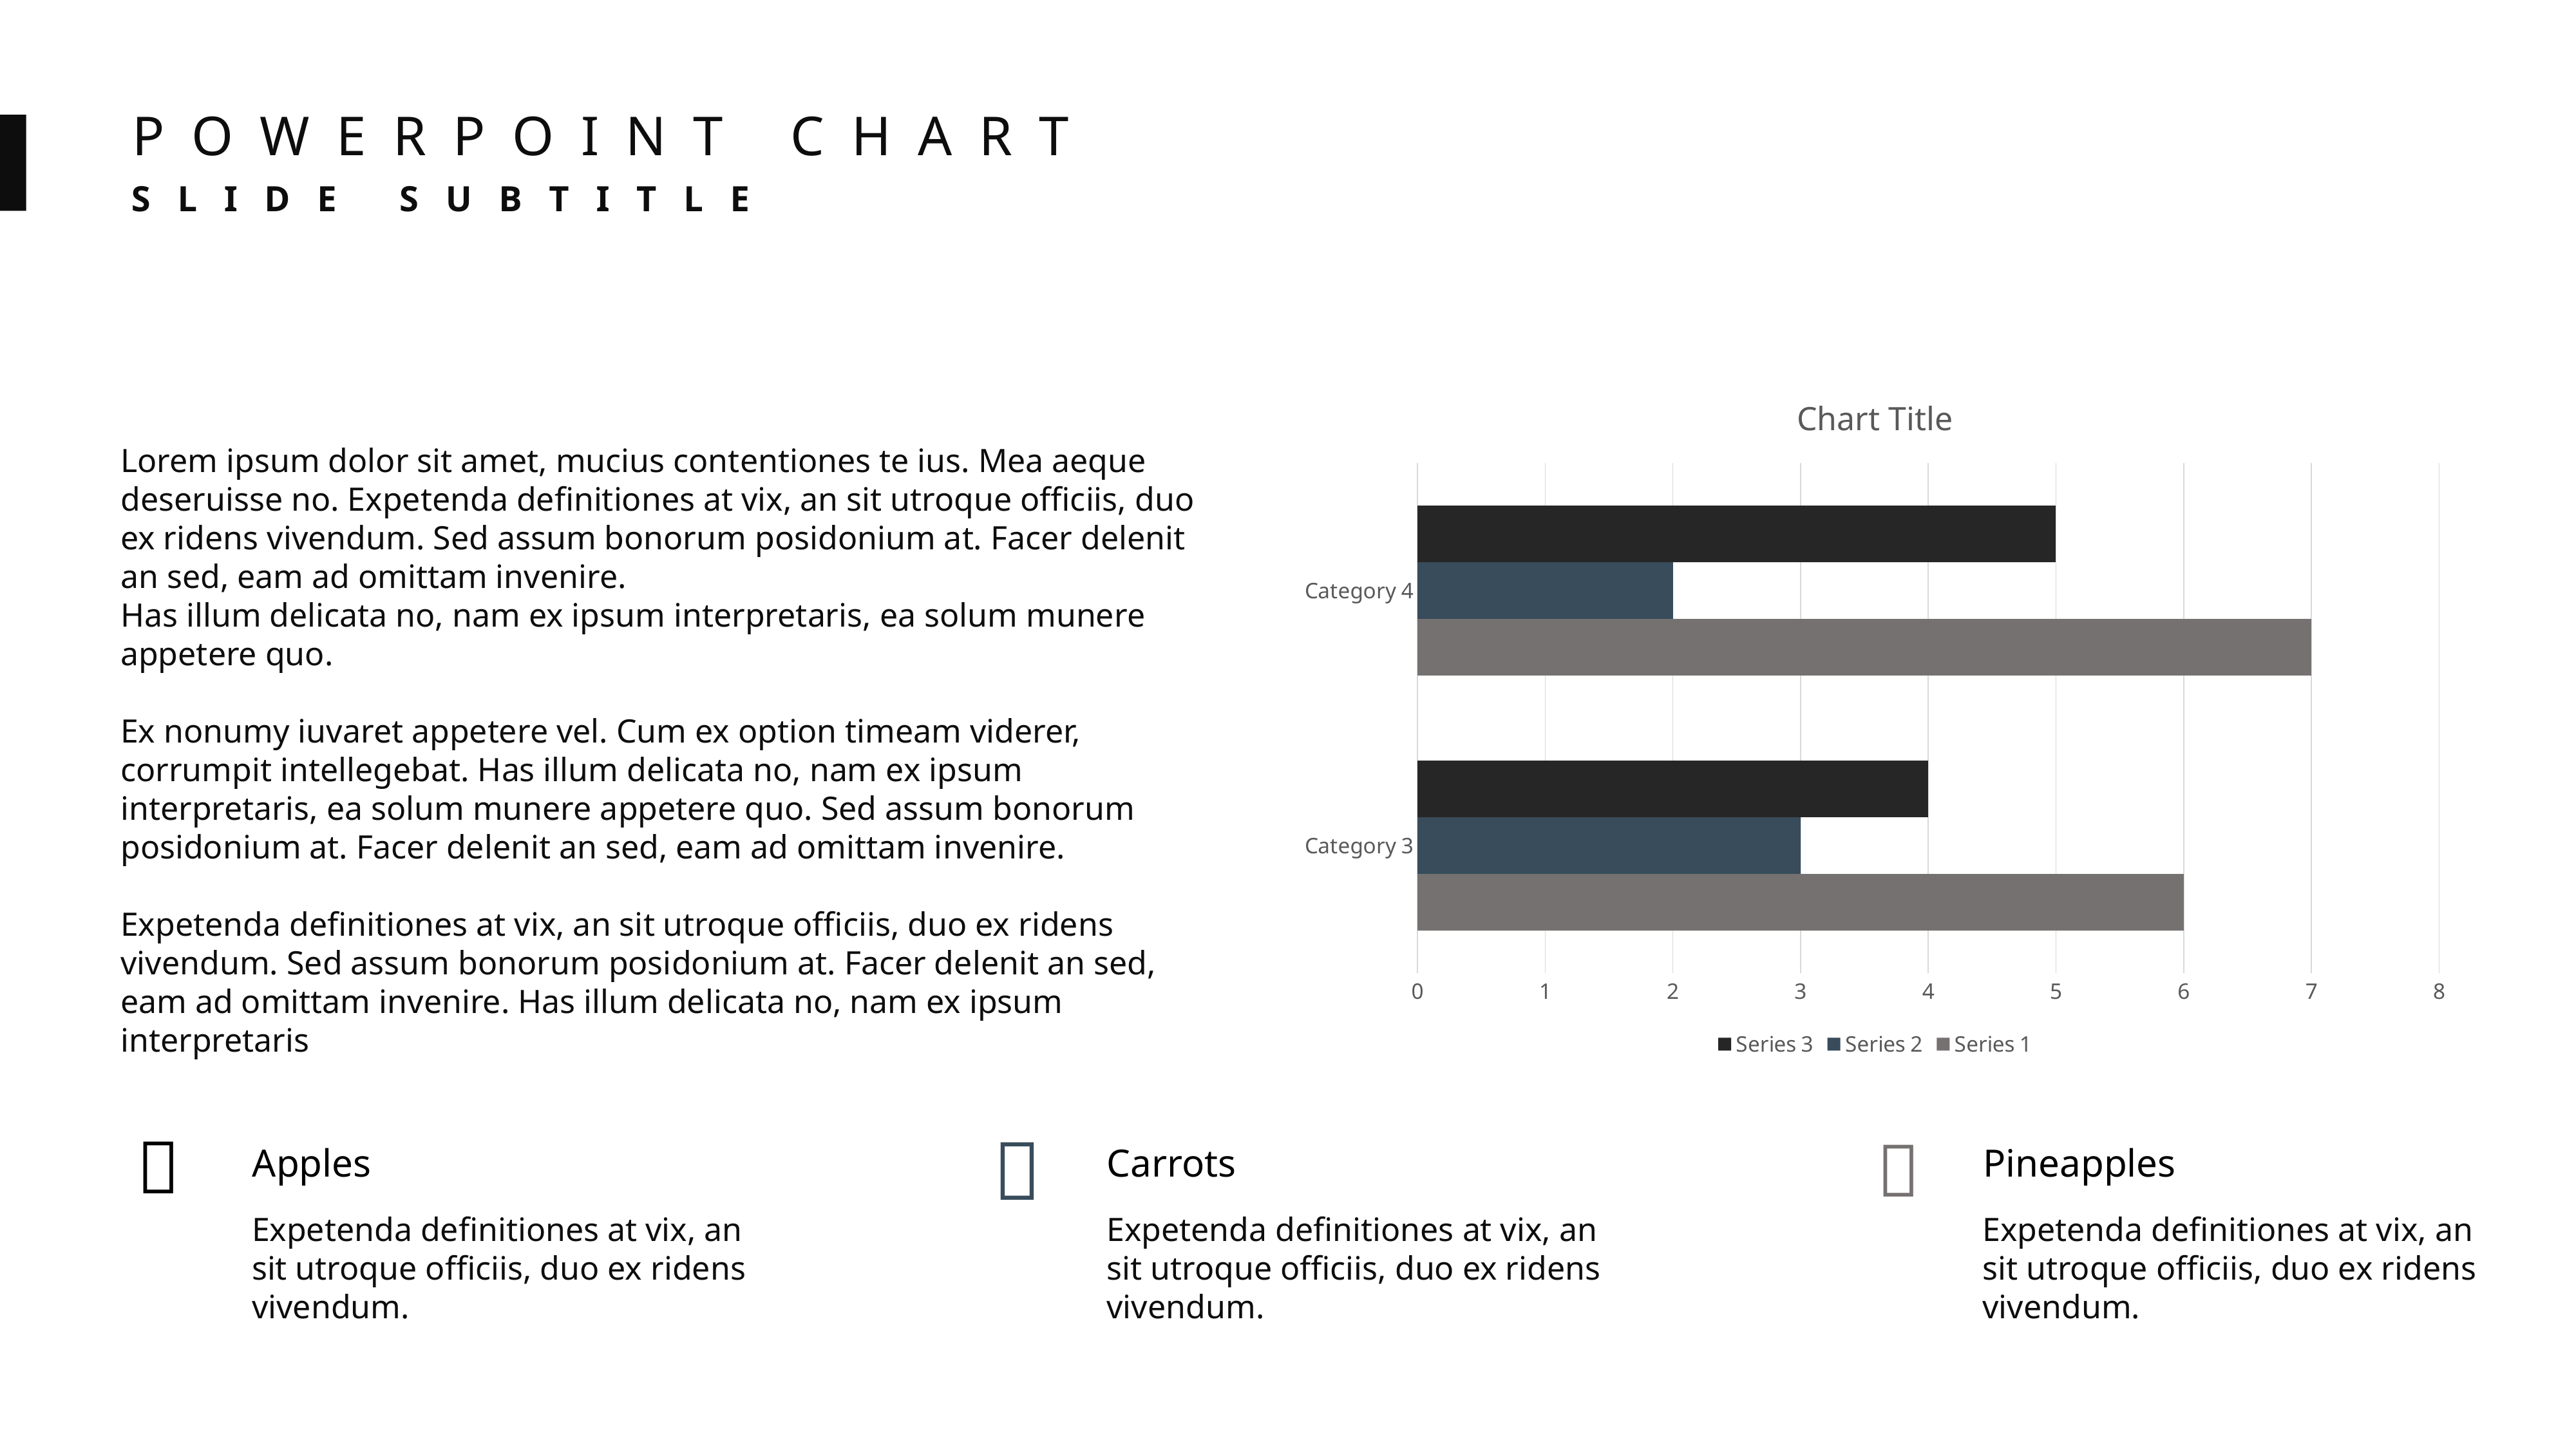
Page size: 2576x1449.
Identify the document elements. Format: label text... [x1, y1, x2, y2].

text_box POWERPOINT CHART [122, 97, 1079, 171]
text_box Expetenda definitiones at vix, an sit utroque officiis, duo ex ridens vivendum. [1973, 1204, 2499, 1330]
text_box Lorem ipsum dolor sit amet, mucius contentiones te ius. Mea aeque deseruisse no. Expetenda definitiones at vix, an sit utroque officiis, duo ex ridens vivendum. Sed assum bonorum posidonium at. Facer delenit an sed, eam ad omittam invenire. Has illum delicata no, nam ex ipsum interpretaris, ea solum munere appetere quo. Ex nonumy iuvaret appetere vel. Cum ex option timeam viderer, corrumpit intellegebat. Has illum delicata no, nam ex ipsum interpretaris, ea solum munere appetere quo. Sed assum bonorum posidonium at. Facer delenit an sed, eam ad omittam invenire. Expetenda definitiones at vix, an sit utroque officiis, duo ex ridens vivendum. Sed assum bonorum posidonium at. Facer delenit an sed, eam ad omittam invenire. Has illum delicata no, nam ex ipsum interpretaris [111, 435, 1229, 1102]
text_box  [983, 1115, 1052, 1222]
text_box  [127, 1117, 190, 1213]
chart [1281, 367, 2469, 1063]
text_box Expetenda definitiones at vix, an sit utroque officiis, duo ex ridens vivendum. [242, 1204, 771, 1330]
text_box Pineapples [1973, 1134, 2186, 1189]
text_box Apples [243, 1134, 381, 1189]
text_box Expetenda definitiones at vix, an sit utroque officiis, duo ex ridens vivendum. [1097, 1204, 1614, 1330]
text_box Carrots [1097, 1134, 1246, 1189]
text_box SLIDE SUBTITLE [122, 171, 761, 223]
text_box  [1867, 1119, 1930, 1217]
text_box [0, 114, 27, 211]
